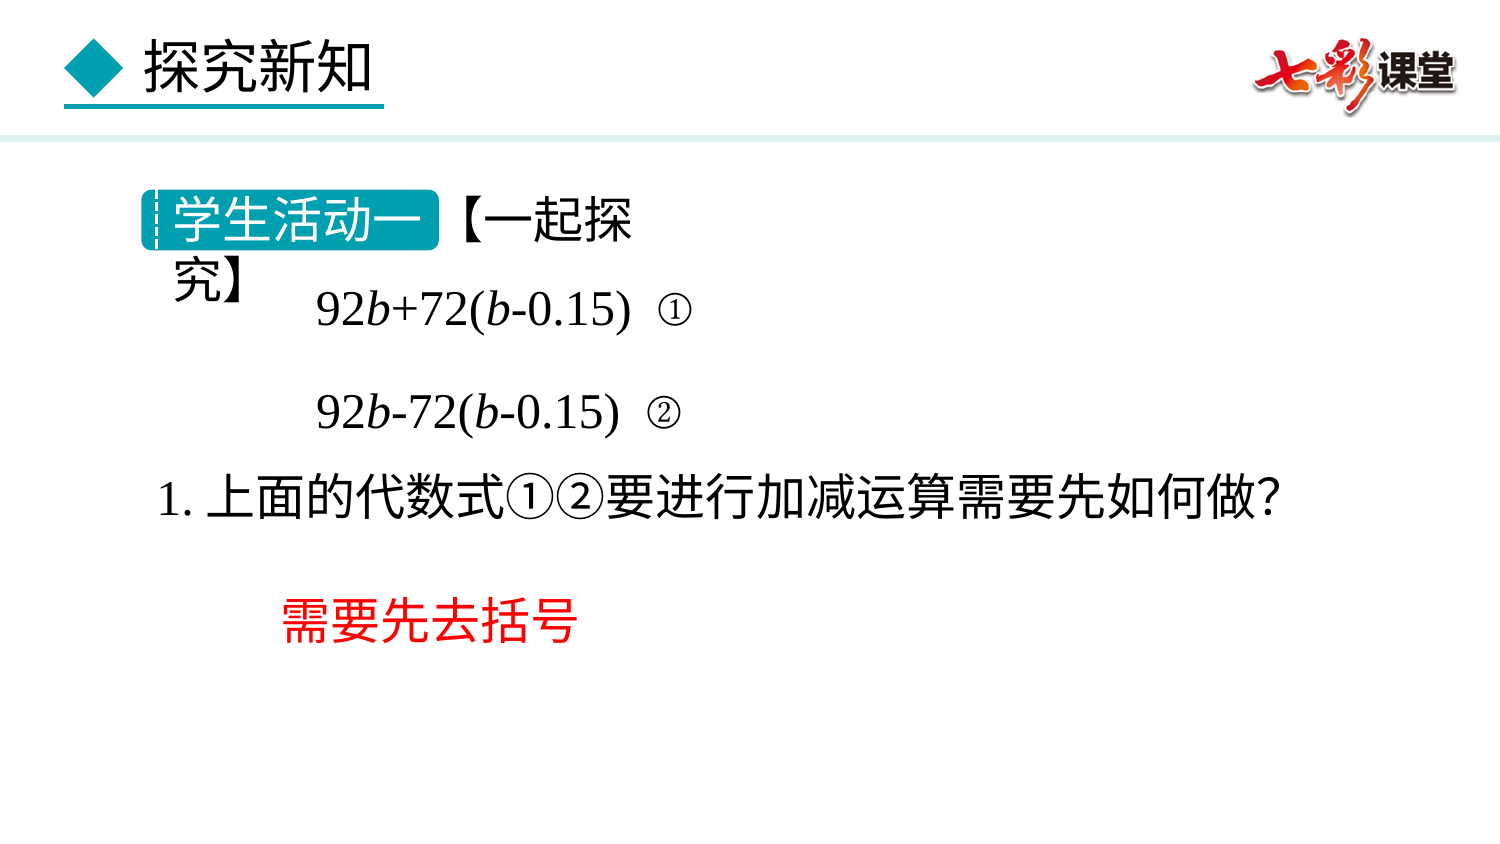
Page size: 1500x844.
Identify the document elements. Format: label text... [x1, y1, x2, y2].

picture [1249, 32, 1461, 118]
text_box 1.上面的代数式①②要进行加减运算需要先如何做？ [141, 457, 1341, 533]
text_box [141, 180, 744, 257]
text_box 需要先去括号 [265, 582, 761, 658]
text_box 92b-72(b-0.15) ② [301, 371, 1052, 446]
text_box 92b+72(b-0.15) ① [301, 268, 1052, 343]
